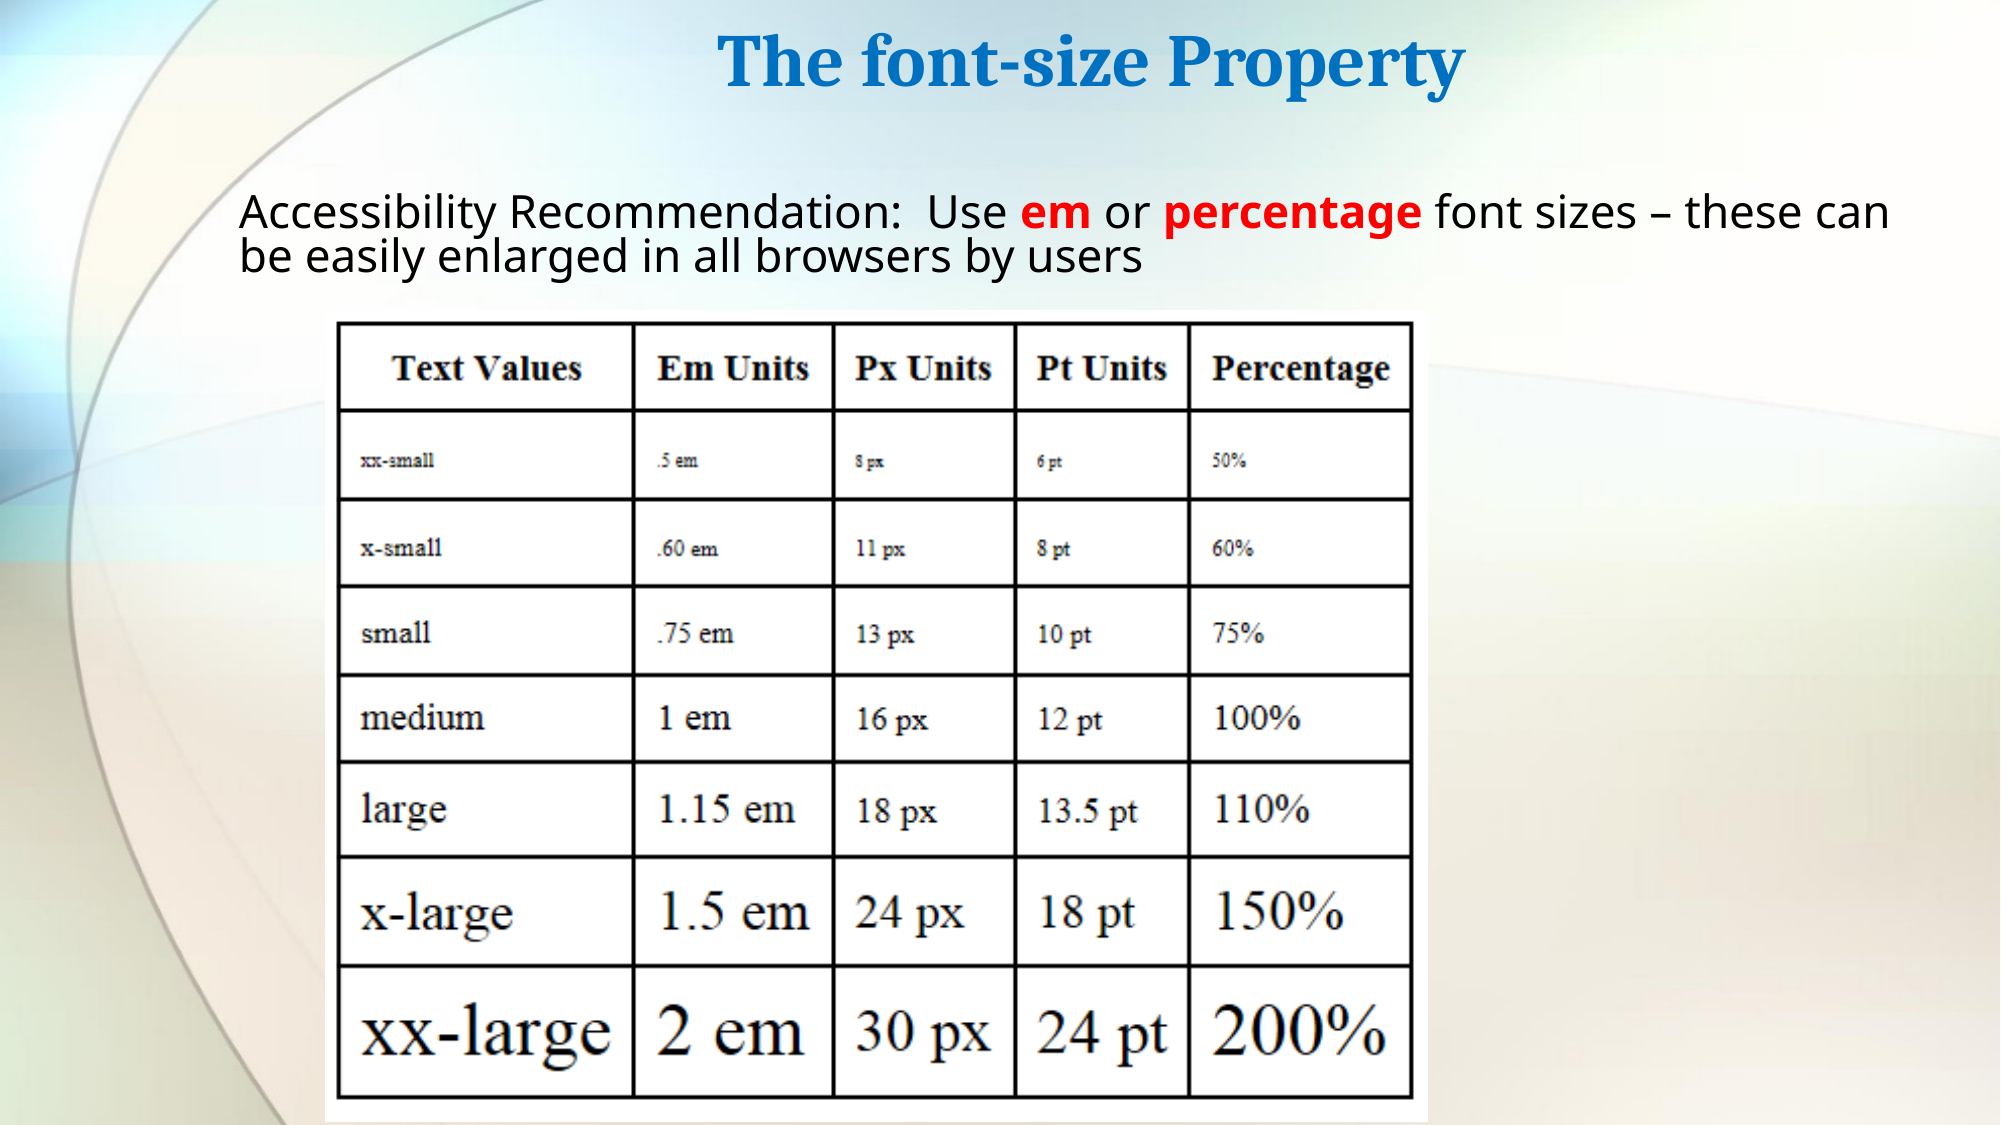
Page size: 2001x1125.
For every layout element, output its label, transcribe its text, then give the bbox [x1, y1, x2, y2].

picture [0, 0, 2001, 1125]
title The font-size Property [351, 0, 1833, 112]
list Accessibility Recommendation: Use em or percentage font sizes – these can be easily enlarged in all browsers by users [210, 185, 1959, 299]
